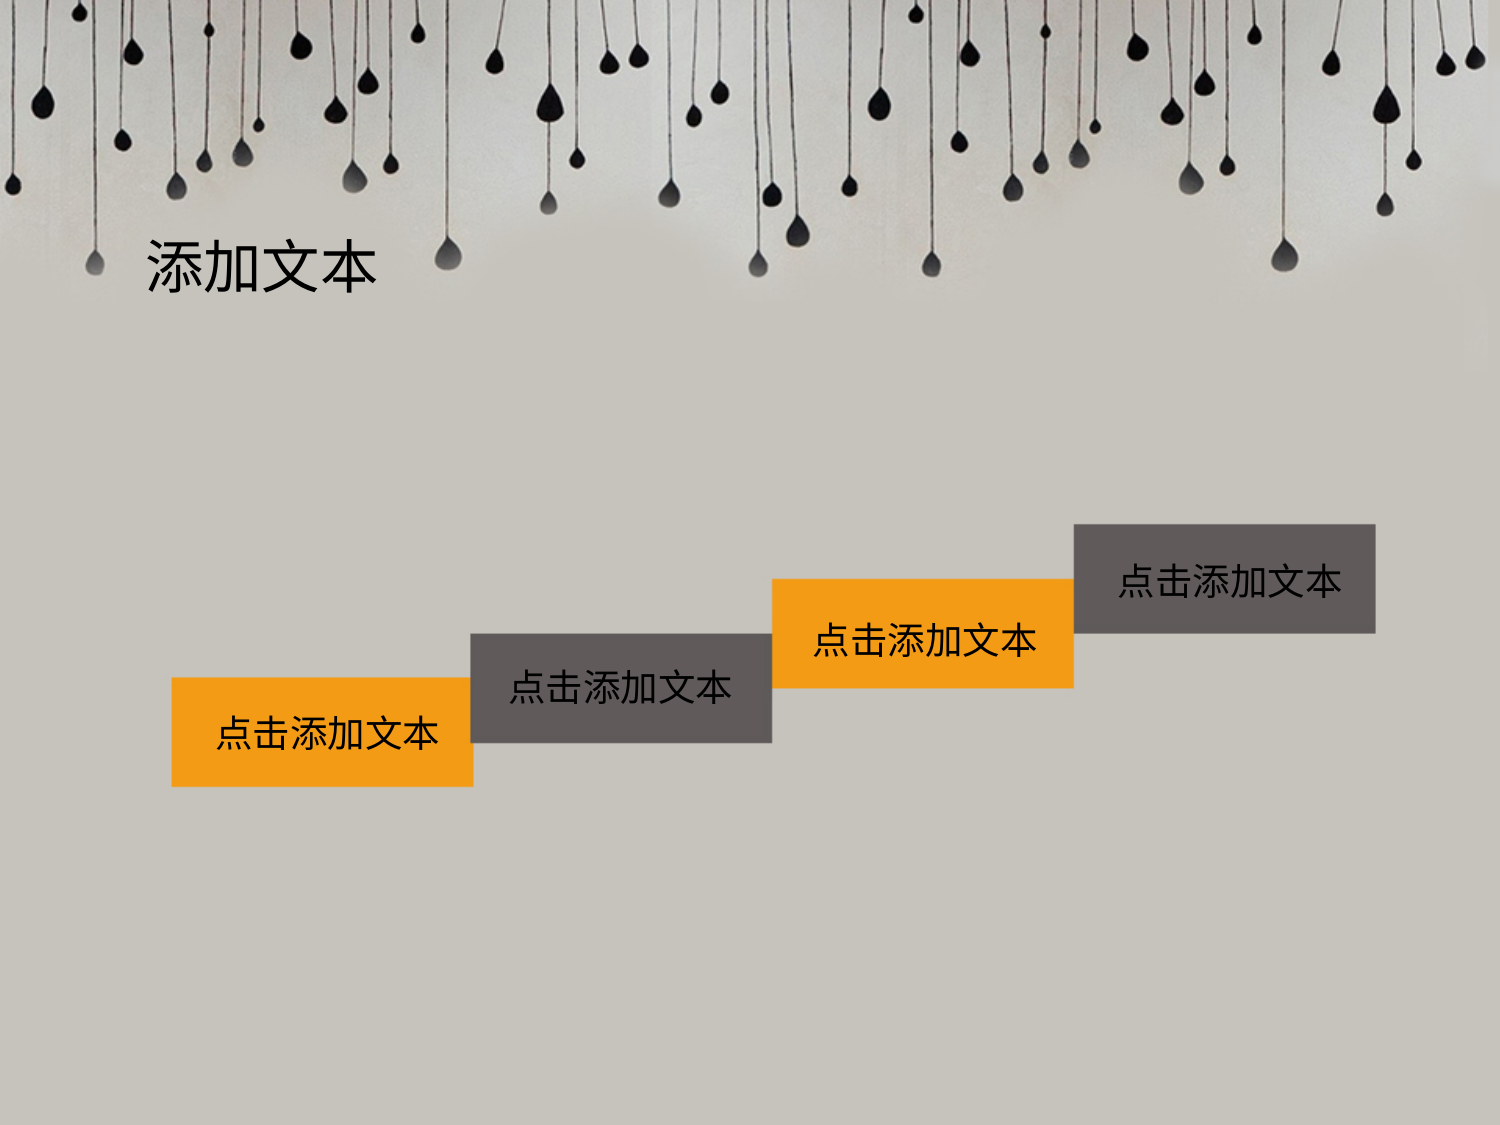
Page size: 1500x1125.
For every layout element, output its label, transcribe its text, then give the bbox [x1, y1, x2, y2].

text_box 点击添加文本 [493, 656, 749, 716]
picture [0, 0, 1500, 1125]
text_box 点击添加文本 [1102, 550, 1358, 611]
text_box 点击添加文本 [200, 703, 456, 763]
text_box 点击添加文本 [798, 609, 1053, 670]
text_box 添加文本 [130, 222, 394, 308]
